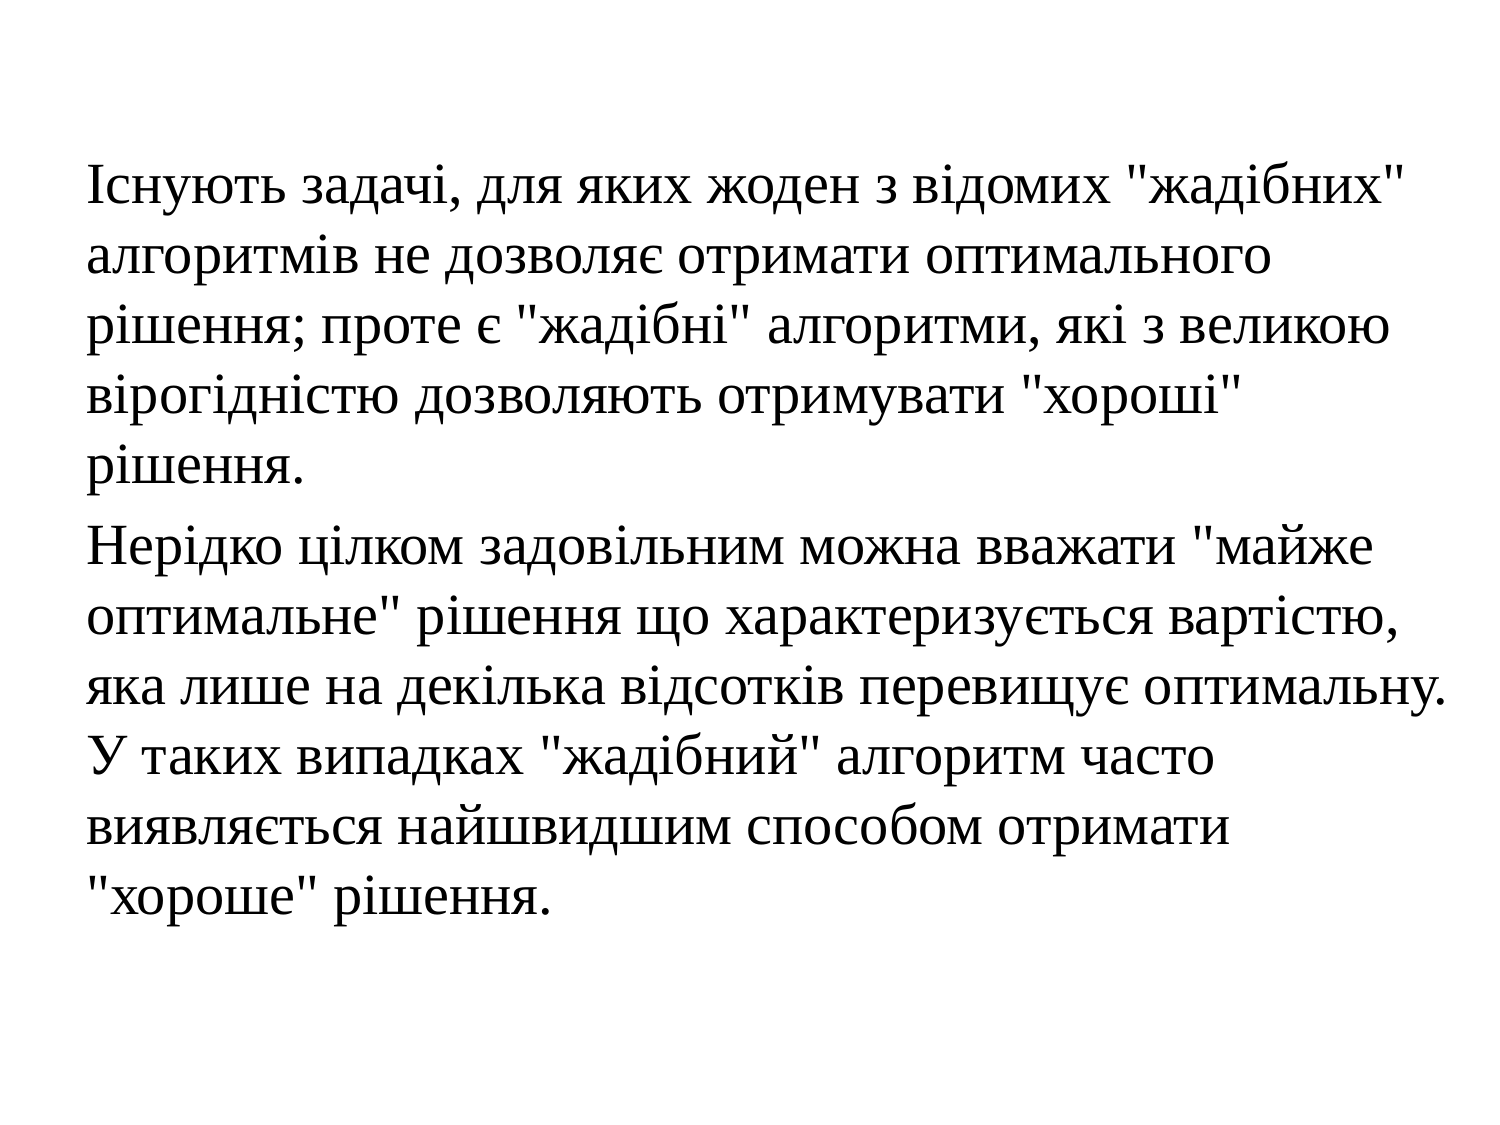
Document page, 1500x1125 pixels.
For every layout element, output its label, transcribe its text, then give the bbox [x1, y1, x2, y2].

list Існують задачі, для яких жоден з відомих "жадібних" алгоритмів не дозволяє отримати оптимального рішення; проте є "жадібні" алгоритми, які з великою вірогідністю дозволяють отримувати "хороші" рішення. Нерідко цілком задовільним можна вважати "майже оптимальне" рішення що характеризується вартістю, яка лише на декілька відсотків перевищує оптимальну. У таких випадках "жадібний" алгоритм часто виявляється найшвидшим способом отримати "хороше" рішення. [0, 136, 1500, 1095]
